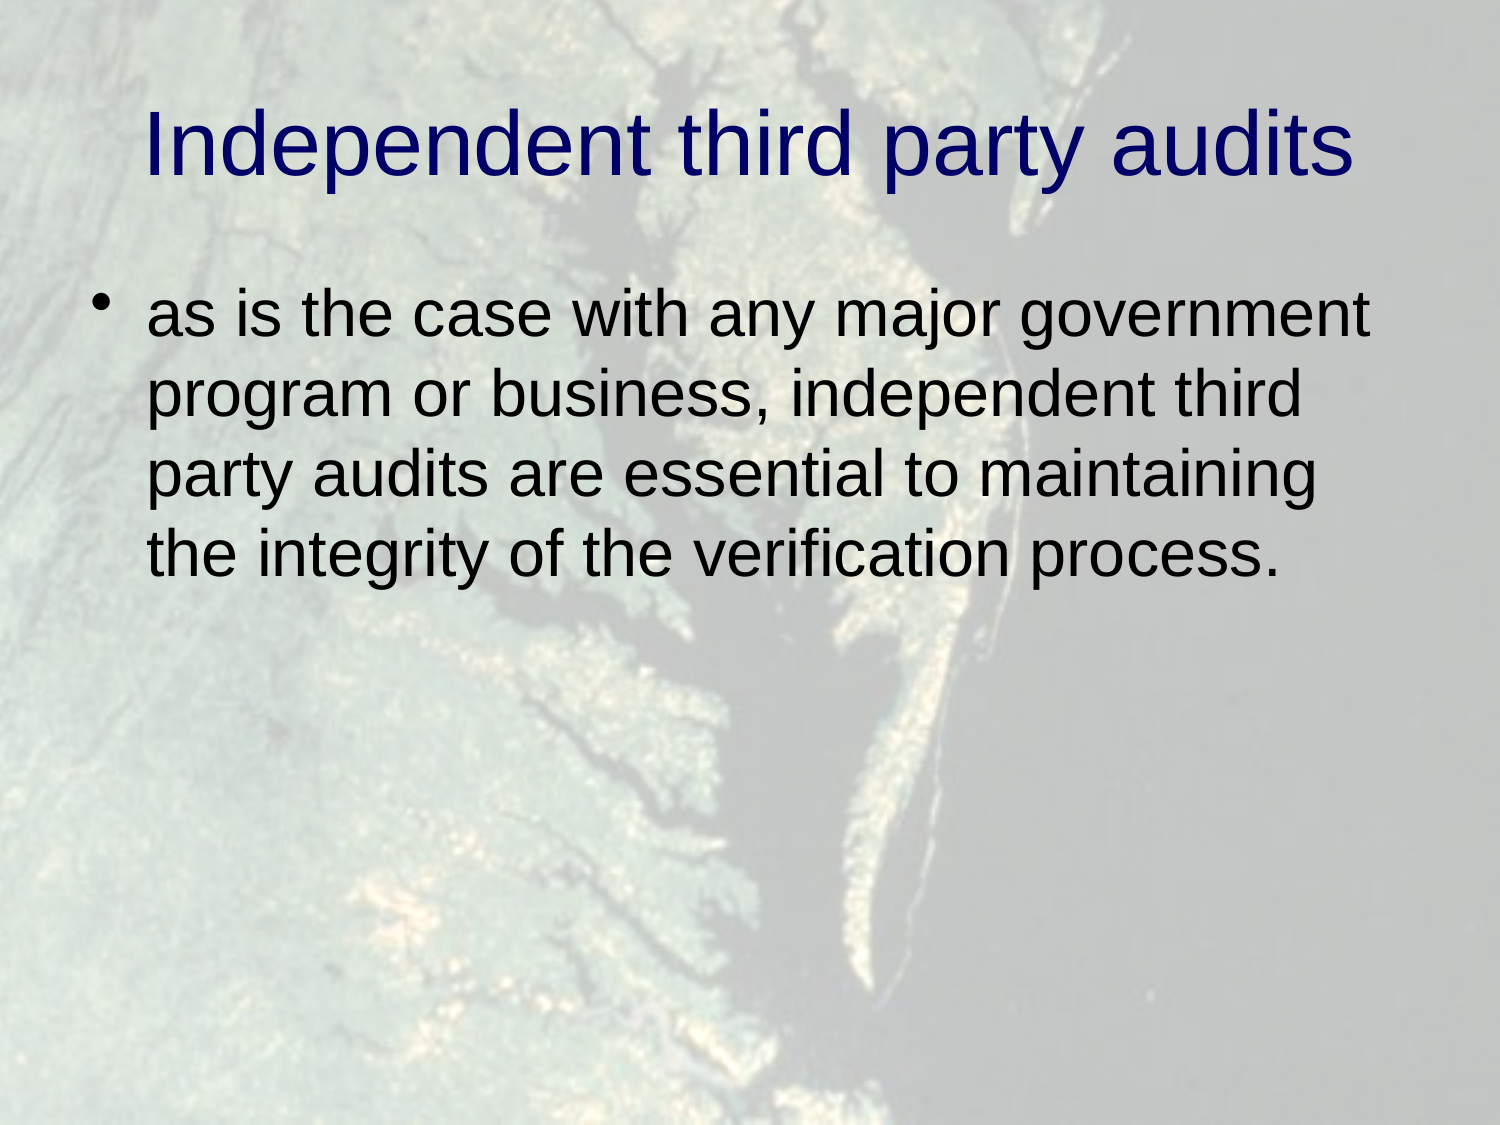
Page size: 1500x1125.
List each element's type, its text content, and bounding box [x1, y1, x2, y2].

title Independent third party audits [75, 45, 1425, 233]
list as is the case with any major government program or business, independent third party audits are essential to maintaining the integrity of the verification process. [75, 262, 1425, 1005]
